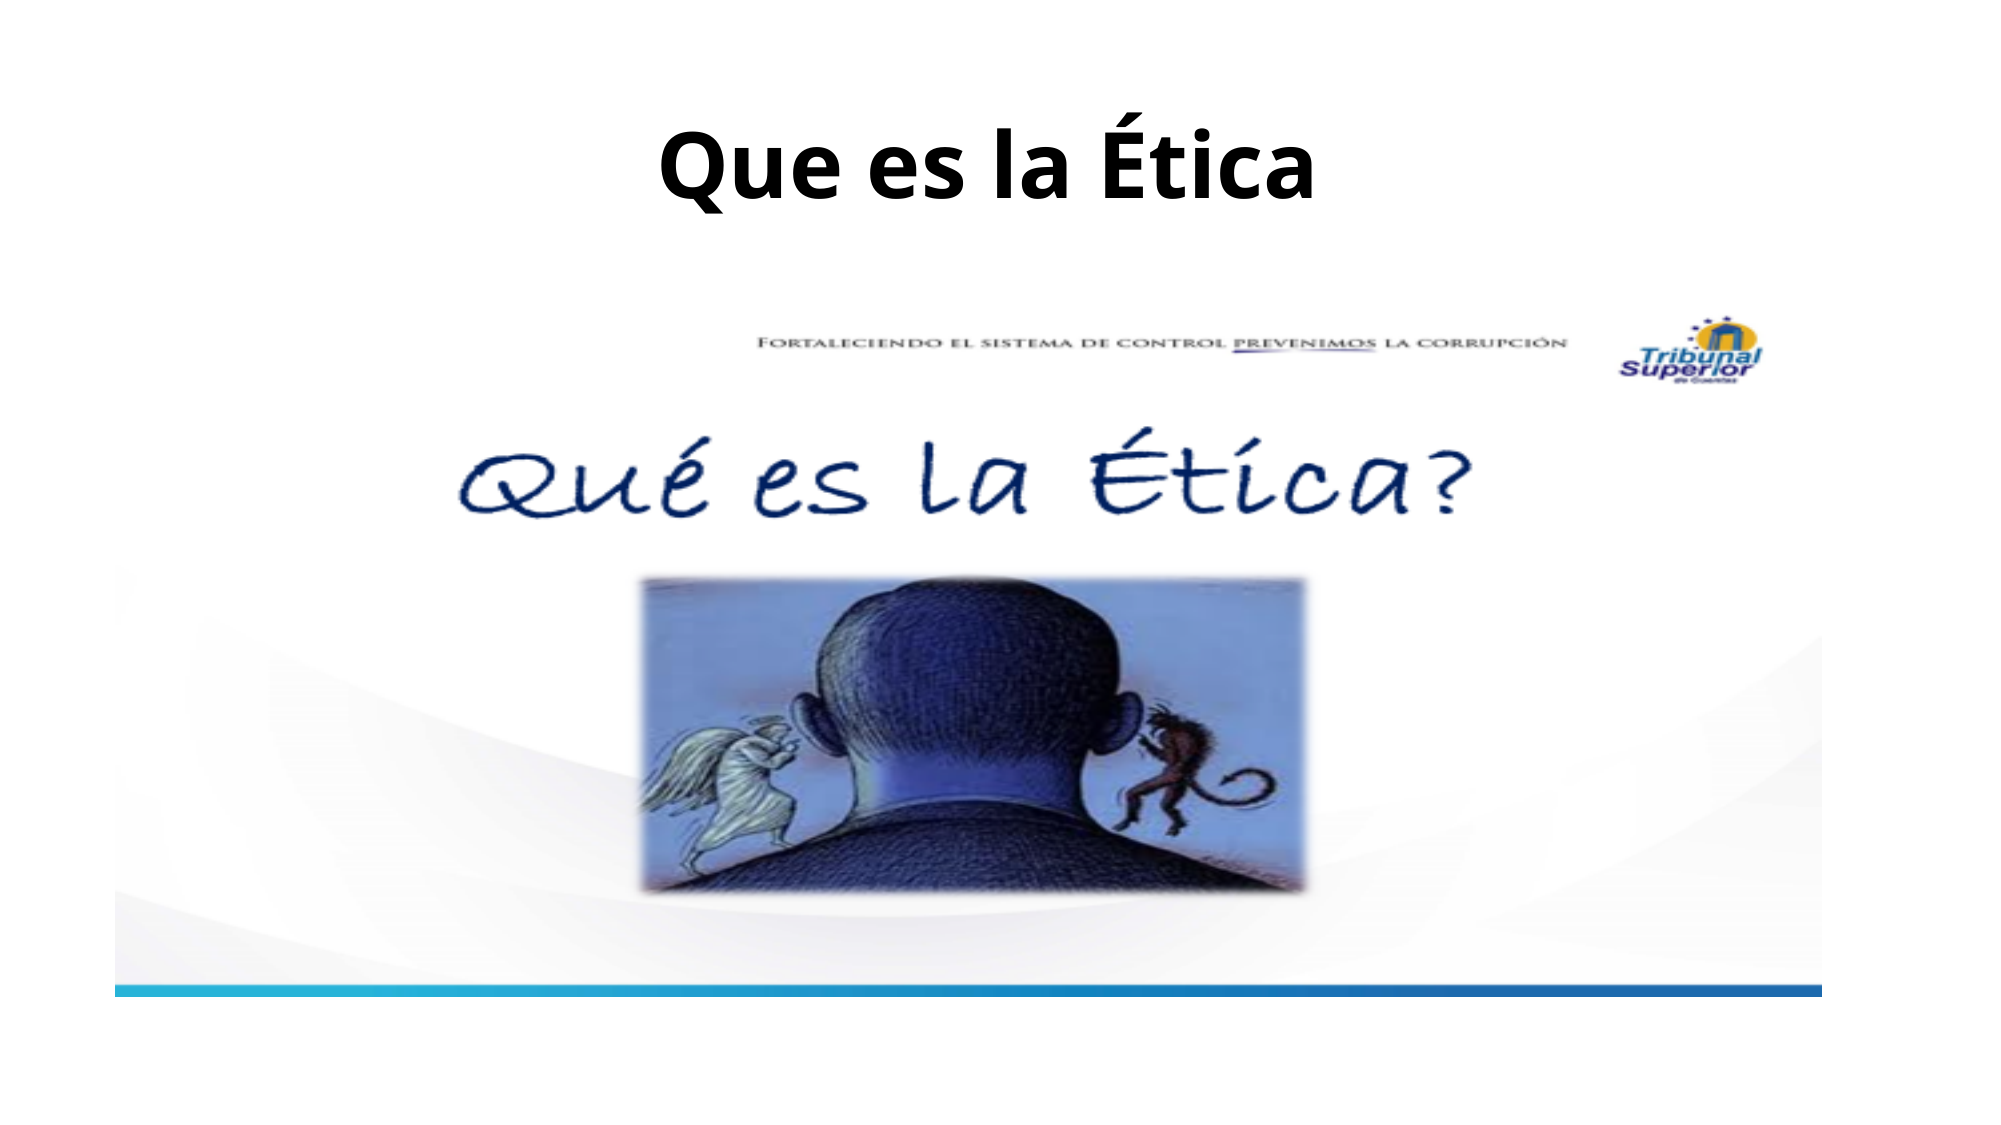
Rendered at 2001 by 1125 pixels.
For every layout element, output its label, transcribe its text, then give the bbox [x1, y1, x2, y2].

picture [115, 299, 1823, 997]
title Que es la Ética [137, 59, 1863, 278]
